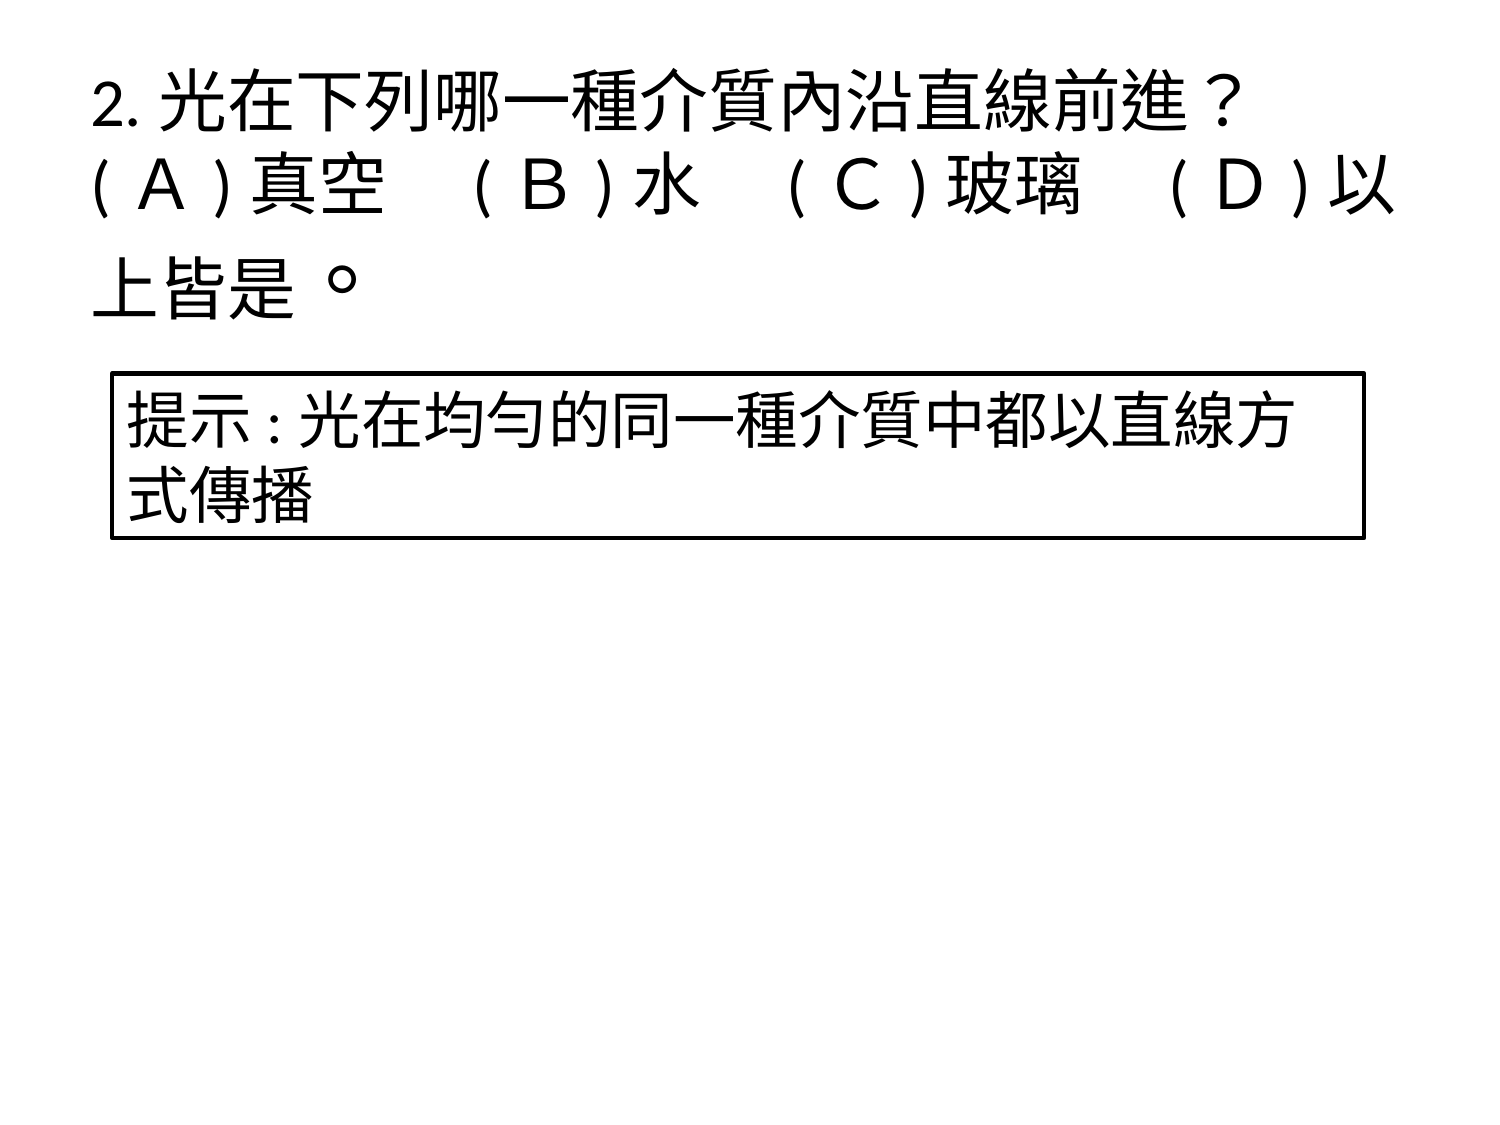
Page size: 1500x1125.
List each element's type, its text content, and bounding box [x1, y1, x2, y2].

title 2.光在下列哪一種介質內沿直線前進？ (Ａ)真空 (Ｂ)水 (Ｃ)玻璃 (Ｄ)以上皆是。 [75, 45, 1425, 457]
text_box 提示:光在均勻的同一種介質中都以直線方式傳播 [110, 371, 1366, 540]
